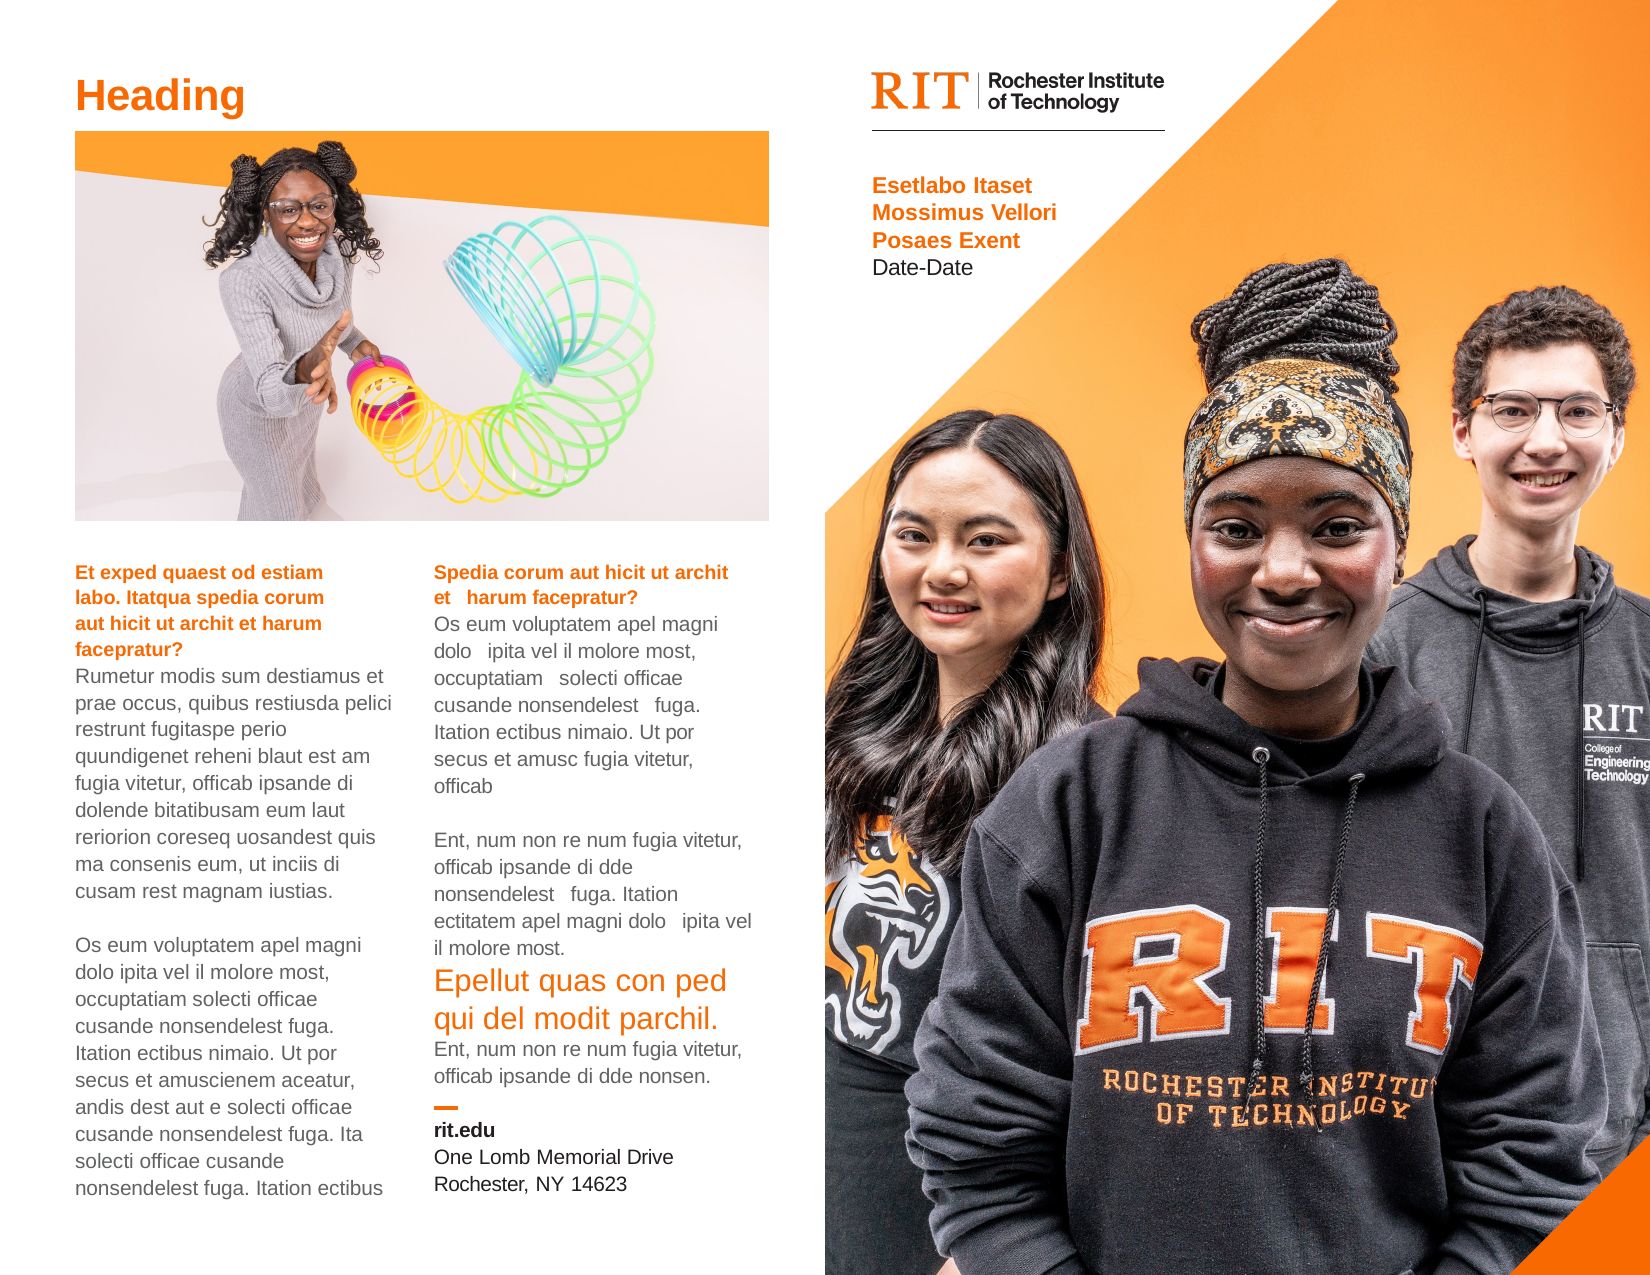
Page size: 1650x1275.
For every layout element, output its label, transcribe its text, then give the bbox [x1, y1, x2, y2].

text_box Spedia corum aut hicit ut archit et harum facepratur? Os eum voluptatem apel magni dolo ipita vel il molore most, occuptatiam solecti officae cusande nonsendelest fuga. Itation ectibus nimaio. Ut por secus et amusc fugia vitetur, officab Ent, num non re num fugia vitetur, officab ipsande di dde nonsendelest fuga. Itation ectitatem apel magni dolo ipita vel il molore most. [431, 555, 759, 958]
picture [853, 49, 1188, 128]
text_box rit.edu One Lomb Memorial Drive Rochester, NY 14623 [431, 1112, 688, 1196]
title Heading [72, 64, 288, 132]
picture [74, 131, 769, 521]
text_box Et exped quaest od estiam labo. Itatqua spedia corum aut hicit ut archit et harum facepratur? Rumetur modis sum destiamus et prae occus, quibus restiusda pelici restrunt fugitaspe perio quundigenet reheni blaut est am fugia vitetur, officab ipsande di dolende bitatibusam eum laut reriorion coreseq uosandest quis ma consenis eum, ut inciis di cusam rest magnam iustias. Os eum voluptatem apel magni dolo ipita vel il molore most, occuptatiam solecti officae cusande nonsendelest fuga. Itation ectibus nimaio. Ut por secus et amuscienem aceatur, andis dest aut e solecti officae cusande nonsendelest fuga. Ita solecti officae cusande nonsendelest fuga. Itation ectibus [72, 555, 410, 1227]
text_box Epellut quas con ped qui del modit parchil. Ent, num non re num fugia vitetur, officab ipsande di dde nonsen. [431, 958, 765, 1088]
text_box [824, 0, 1650, 1275]
